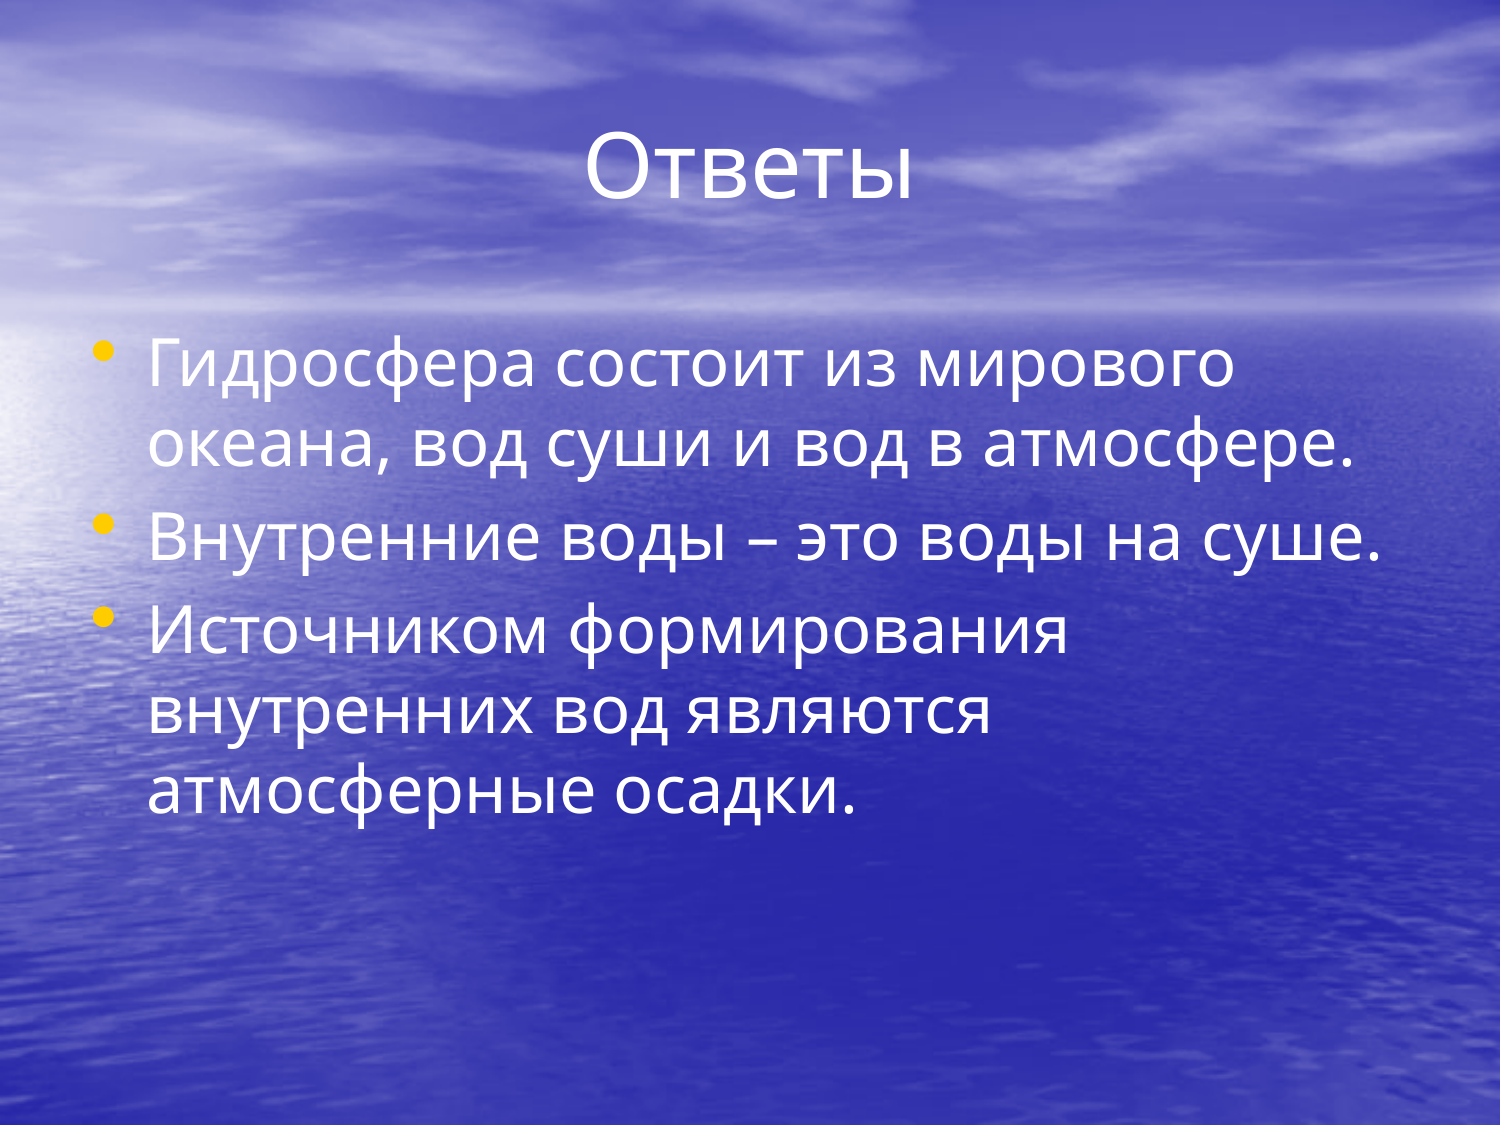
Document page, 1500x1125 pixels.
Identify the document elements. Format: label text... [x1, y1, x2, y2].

list Гидросфера состоит из мирового океана, вод суши и вод в атмосфере. Внутренние воды – это воды на суше. Источником формирования внутренних вод являются атмосферные осадки. [74, 312, 1426, 988]
title Ответы [74, 47, 1426, 276]
